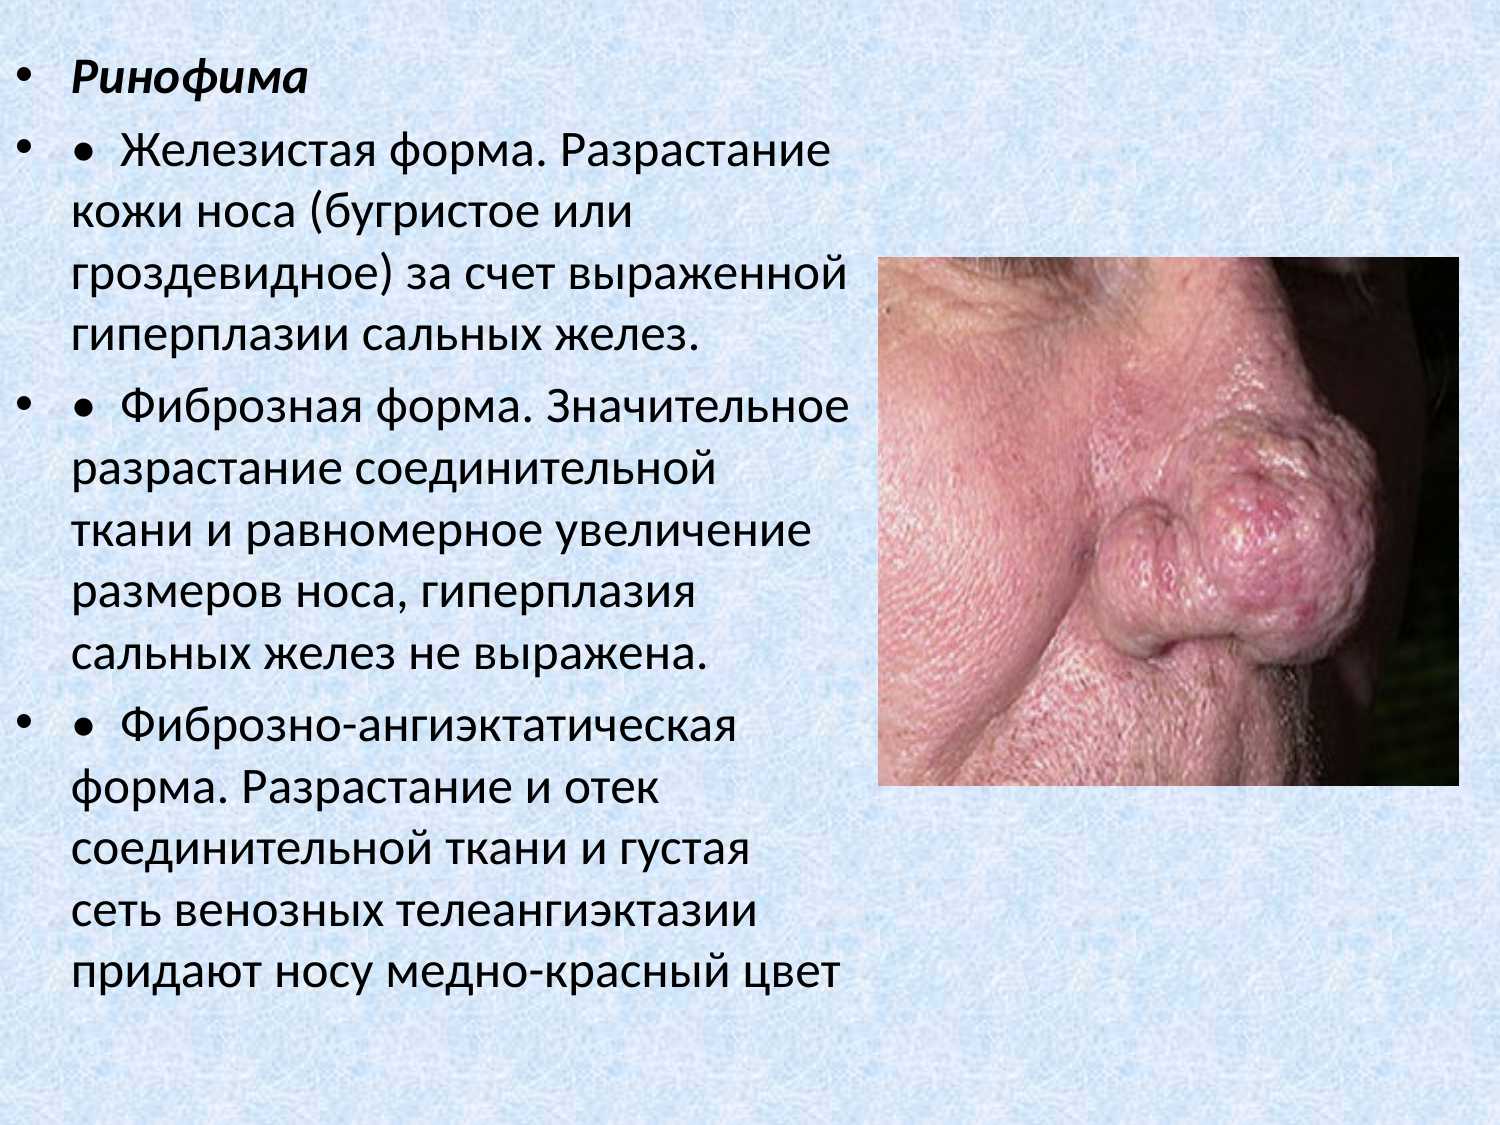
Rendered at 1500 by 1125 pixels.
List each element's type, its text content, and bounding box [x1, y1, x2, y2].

picture [0, 0, 1500, 1125]
list Ринофима • Железистая форма. Разрастание кожи носа (бугристое или гроздевидное) за счет выраженной гиперплазии сальных желез. • Фиброзная форма. Значительное разрастание соединительной ткани и равномерное увеличение размеров носа, гиперплазия сальных желез не выражена. • Фиброзно-ангиэктатическая форма. Разрастание и отек соединительной ткани и густая сеть венозных телеангиэктазии придают носу медно-красный цвет [0, 35, 868, 1020]
